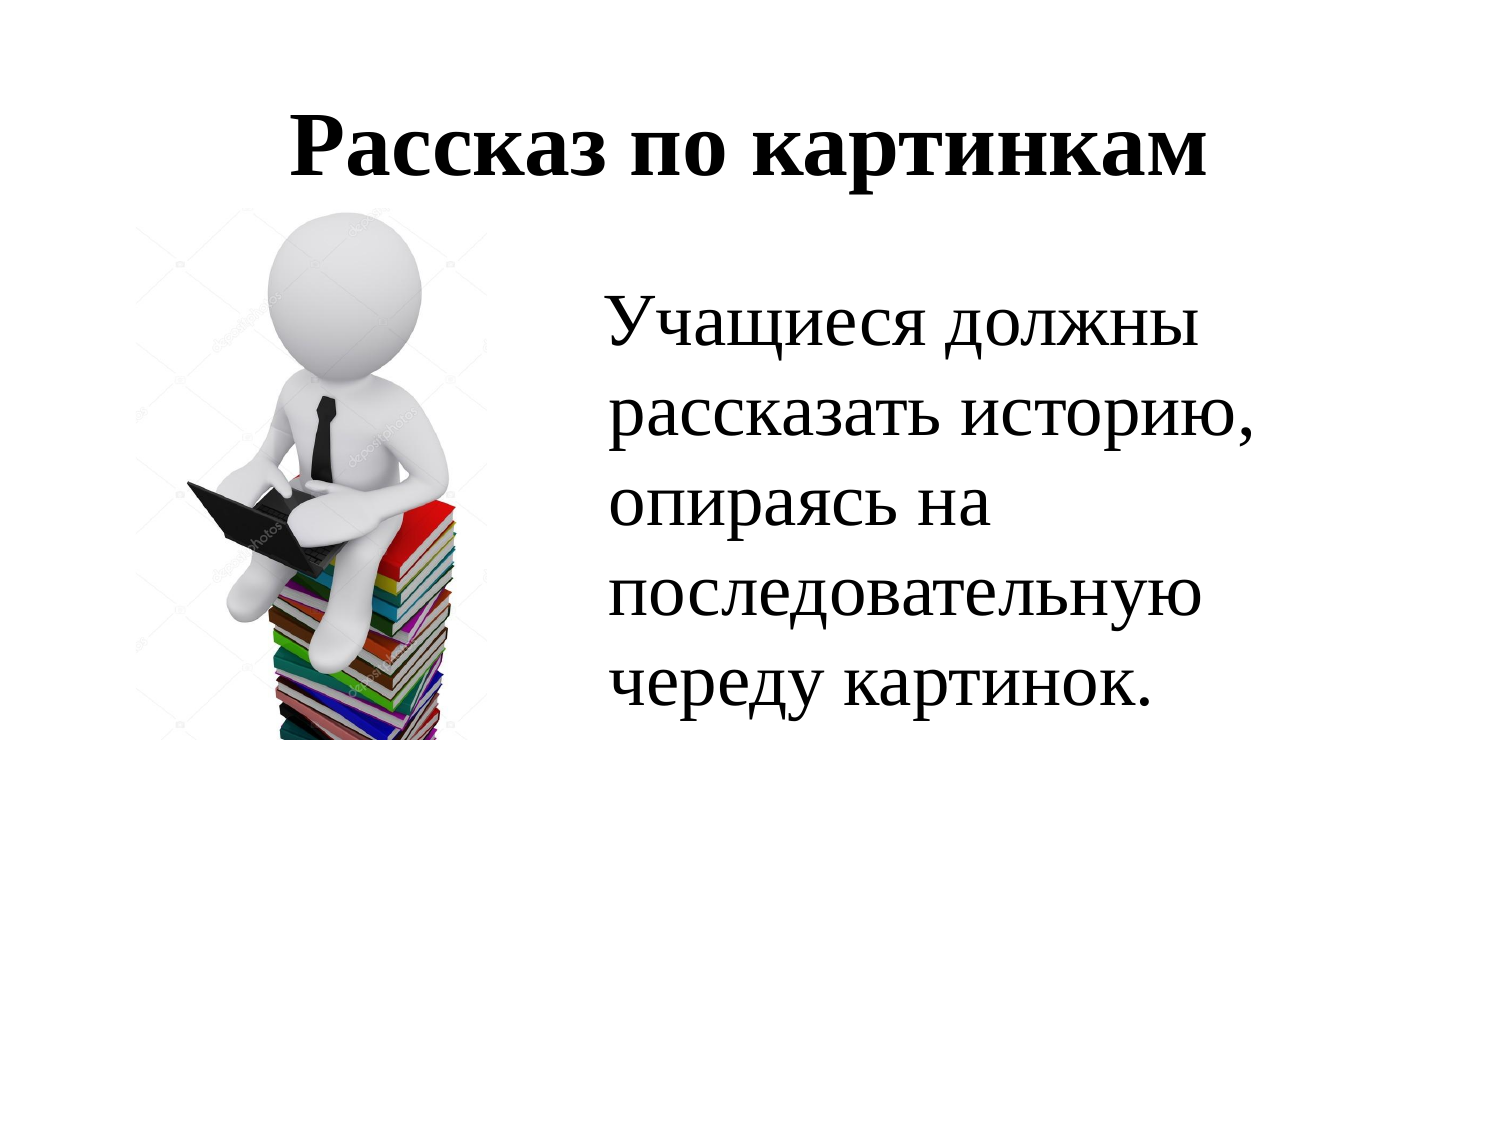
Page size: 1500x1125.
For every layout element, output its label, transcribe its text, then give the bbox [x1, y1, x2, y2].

list Учащиеся должны рассказать историю, опираясь на последовательную череду картинок. [537, 262, 1425, 1005]
title Рассказ по картинкам [75, 45, 1425, 233]
picture [135, 207, 488, 740]
